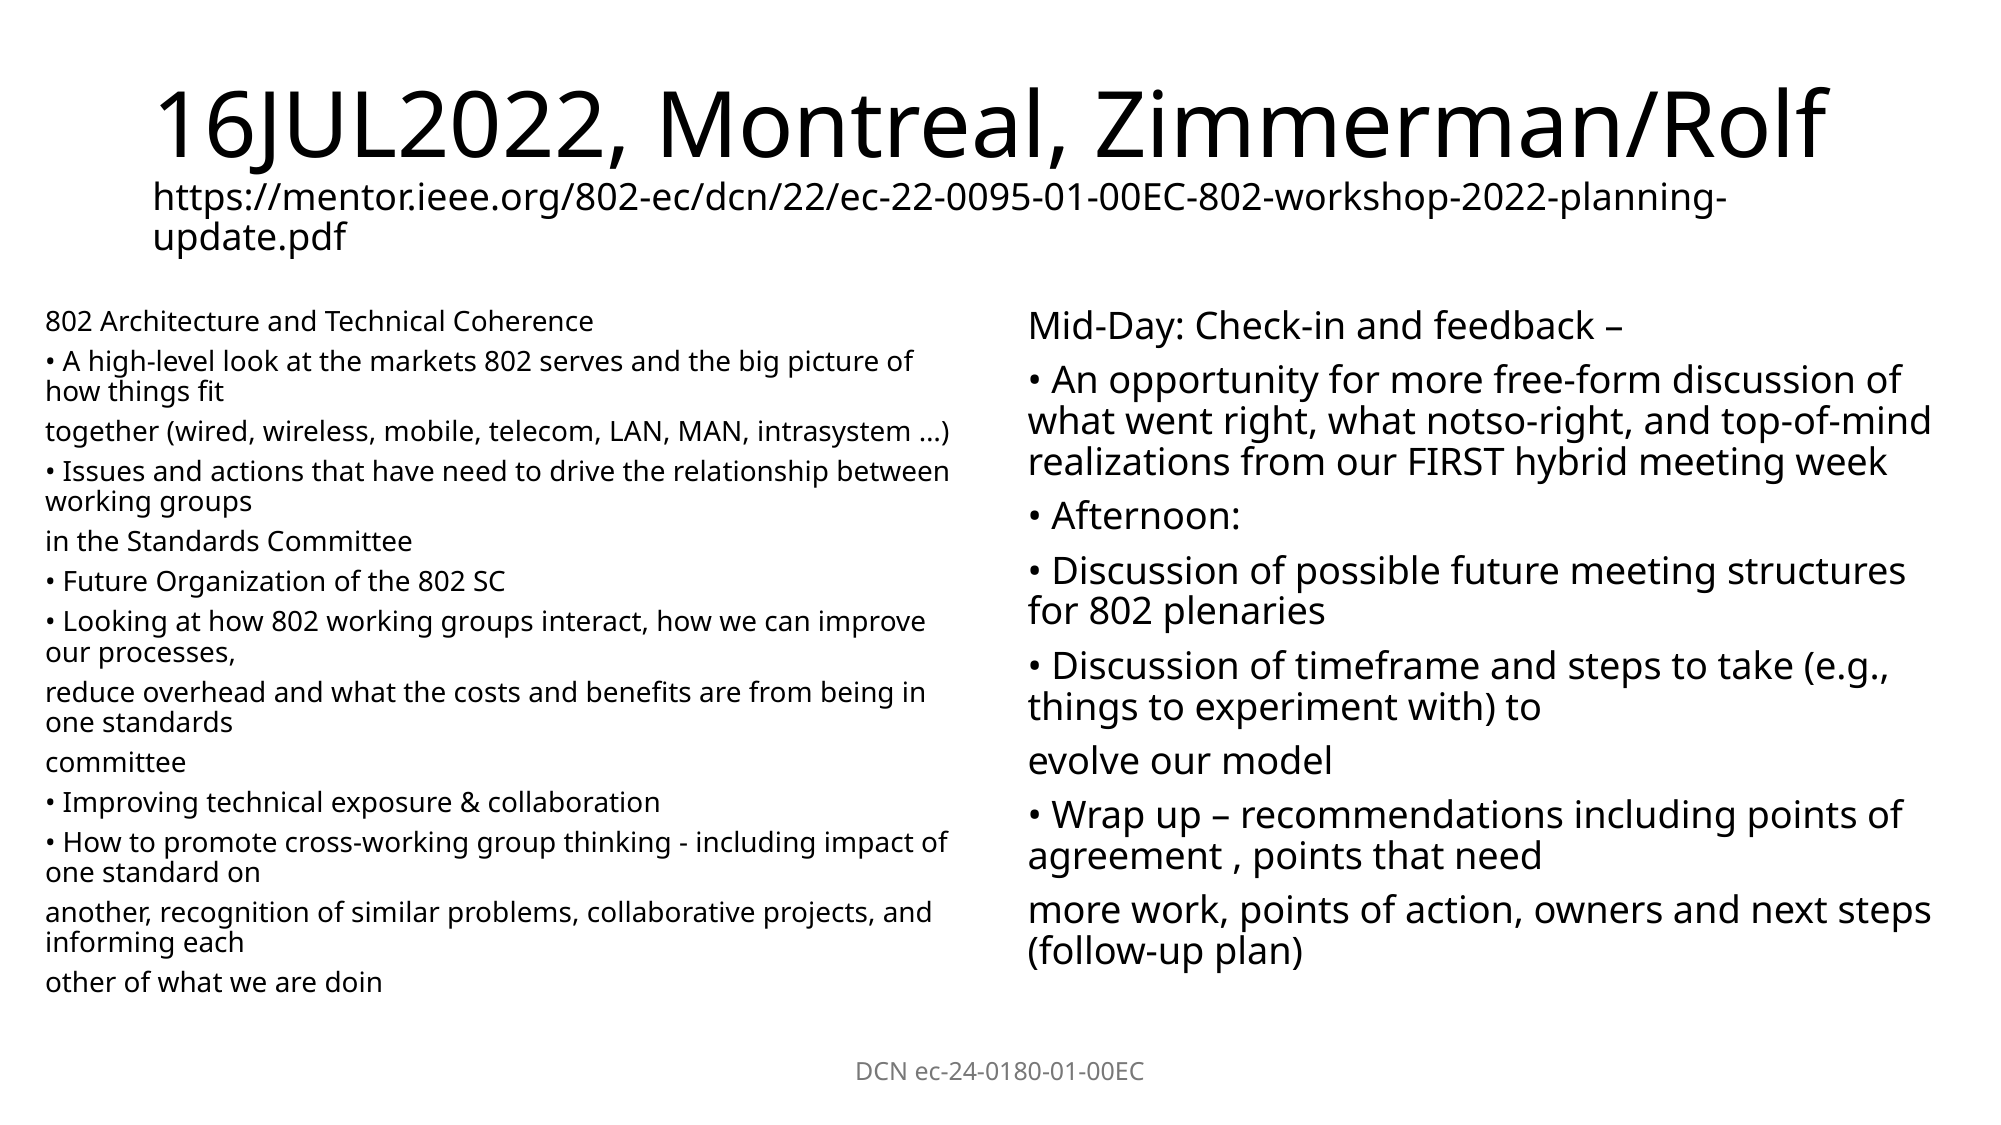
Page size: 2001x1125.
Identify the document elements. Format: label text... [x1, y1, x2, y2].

list Mid-Day: Check-in and feedback – • An opportunity for more free-form discussion of what went right, what notso-right, and top-of-mind realizations from our FIRST hybrid meeting week • Afternoon: • Discussion of possible future meeting structures for 802 plenaries • Discussion of timeframe and steps to take (e.g., things to experiment with) to evolve our model • Wrap up – recommendations including points of agreement , points that need more work, points of action, owners and next steps (follow-up plan) [1012, 299, 1954, 1014]
footer DCN ec-24-0180-01-00EC [662, 1042, 1338, 1103]
list 802 Architecture and Technical Coherence • A high-level look at the markets 802 serves and the big picture of how things fit together (wired, wireless, mobile, telecom, LAN, MAN, intrasystem …) • Issues and actions that have need to drive the relationship between working groups in the Standards Committee • Future Organization of the 802 SC • Looking at how 802 working groups interact, how we can improve our processes, reduce overhead and what the costs and benefits are from being in one standards committee • Improving technical exposure & collaboration • How to promote cross-working group thinking - including impact of one standard on another, recognition of similar problems, collaborative projects, and informing each other of what we are doin [30, 299, 988, 1014]
title 16JUL2022, Montreal, Zimmerman/Rolf https://mentor.ieee.org/802-ec/dcn/22/ec-22-0095-01-00EC-802-workshop-2022-planning-update.pdf [137, 59, 1863, 278]
